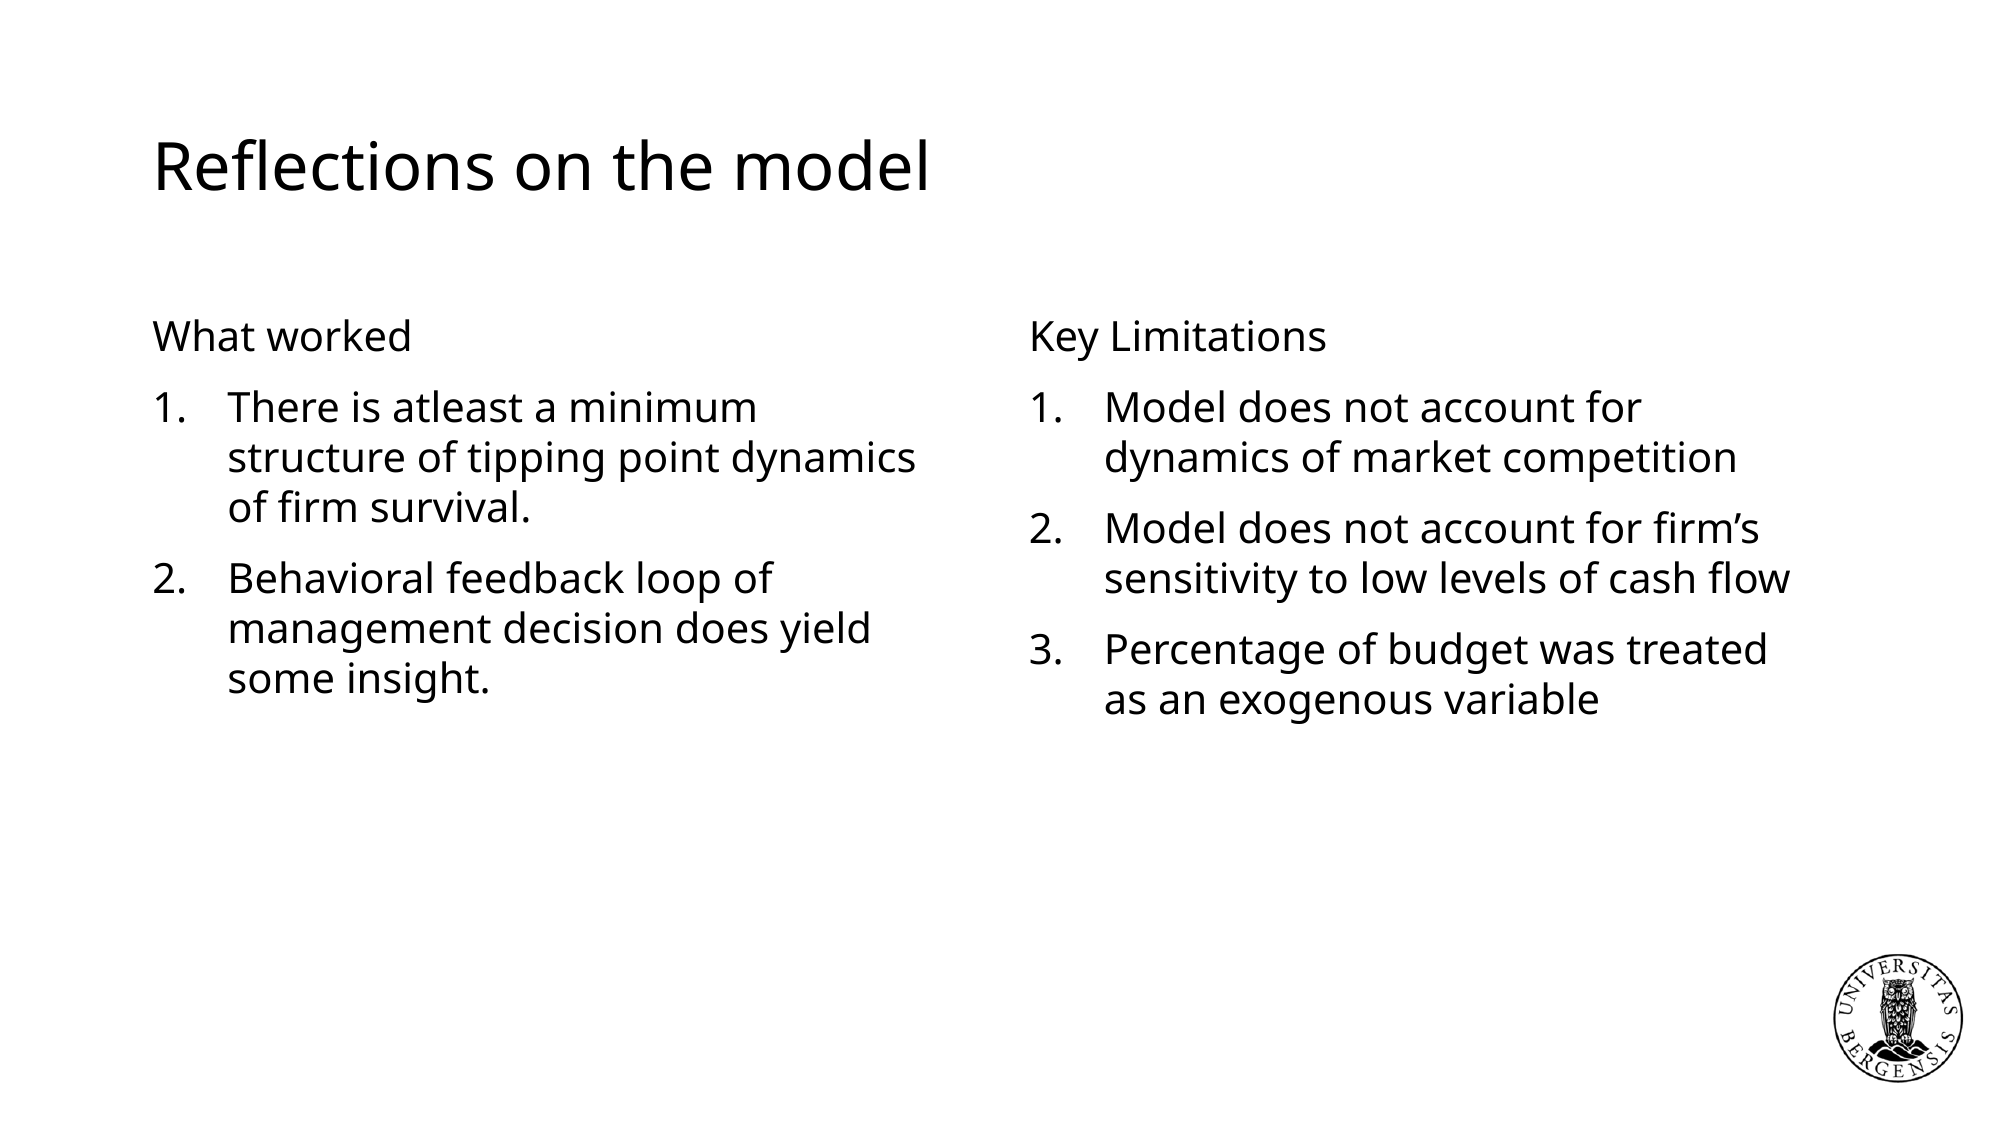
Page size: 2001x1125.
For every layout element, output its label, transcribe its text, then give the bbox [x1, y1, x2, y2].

picture [1817, 950, 1979, 1095]
text_box Key Limitations Model does not account for dynamics of market competition Model does not account for firm’s sensitivity to low levels of cash flow Percentage of budget was treated as an exogenous variable [1013, 277, 1818, 1014]
title Reflections on the model [137, 59, 1863, 278]
list What worked There is atleast a minimum structure of tipping point dynamics of firm survival. Behavioral feedback loop of management decision does yield some insight. [137, 277, 959, 1014]
